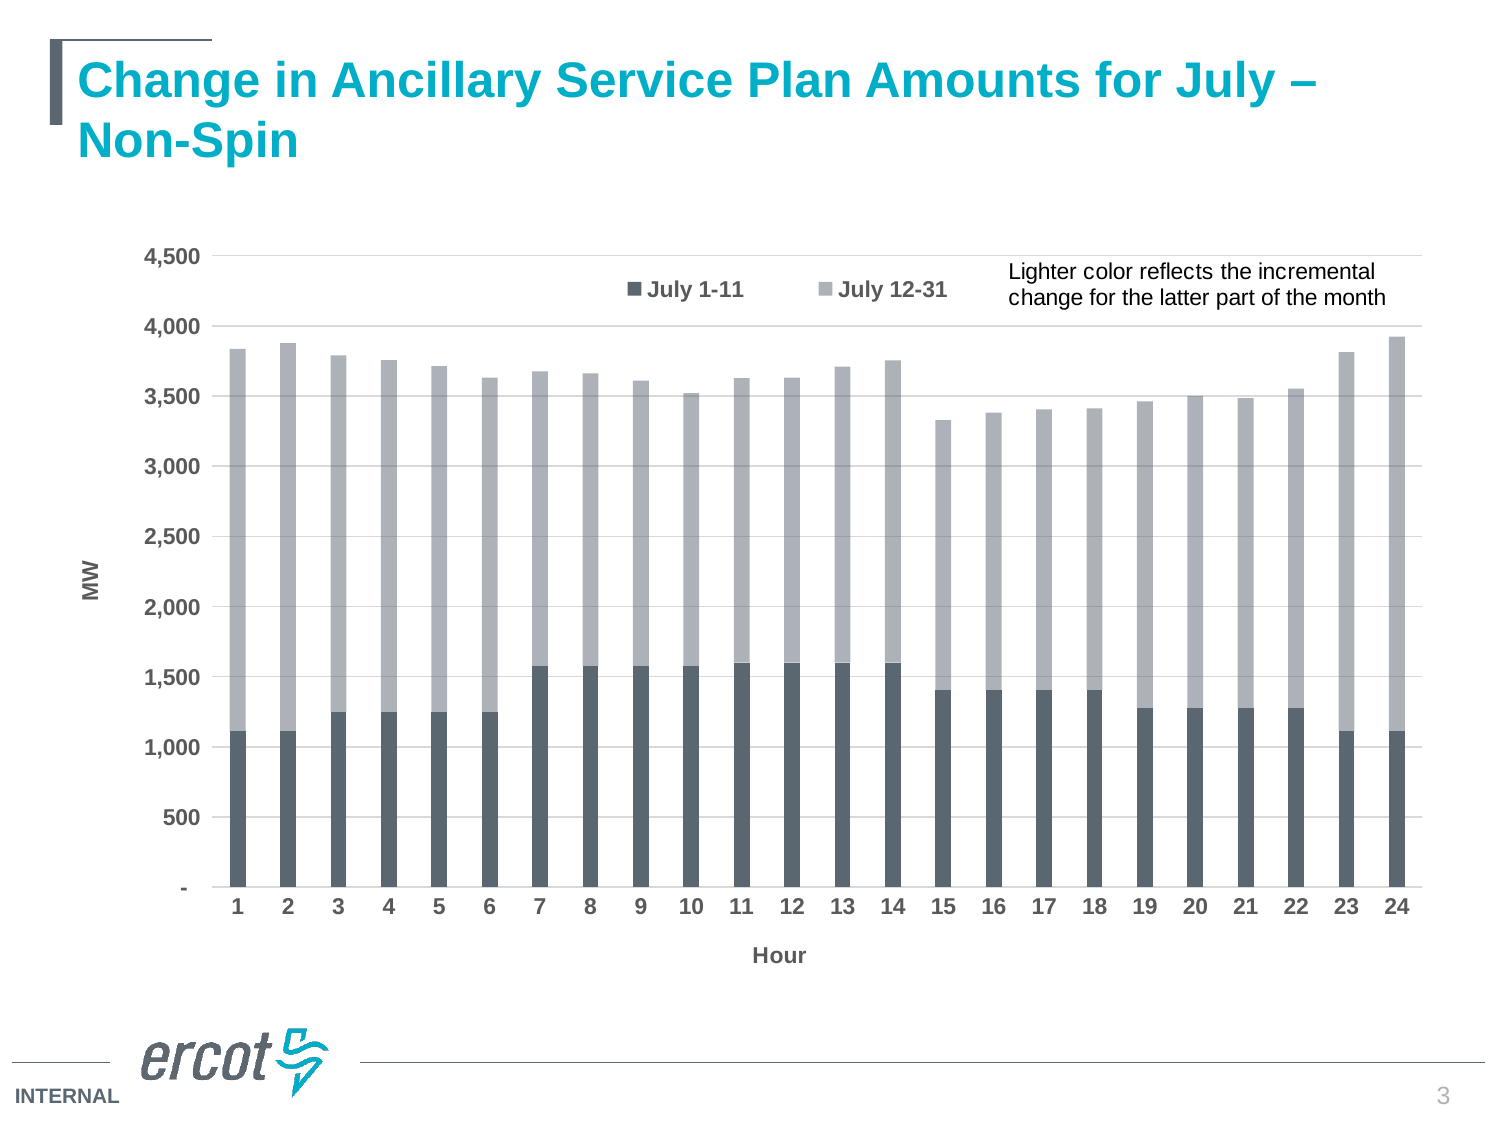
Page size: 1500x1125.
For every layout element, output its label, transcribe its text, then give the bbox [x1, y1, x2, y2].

title Change in Ancillary Service Plan Amounts for July – Non-Spin [62, 39, 1450, 125]
slide_number 3 [1400, 1076, 1488, 1113]
picture [137, 1024, 332, 1100]
chart [49, 224, 1451, 992]
